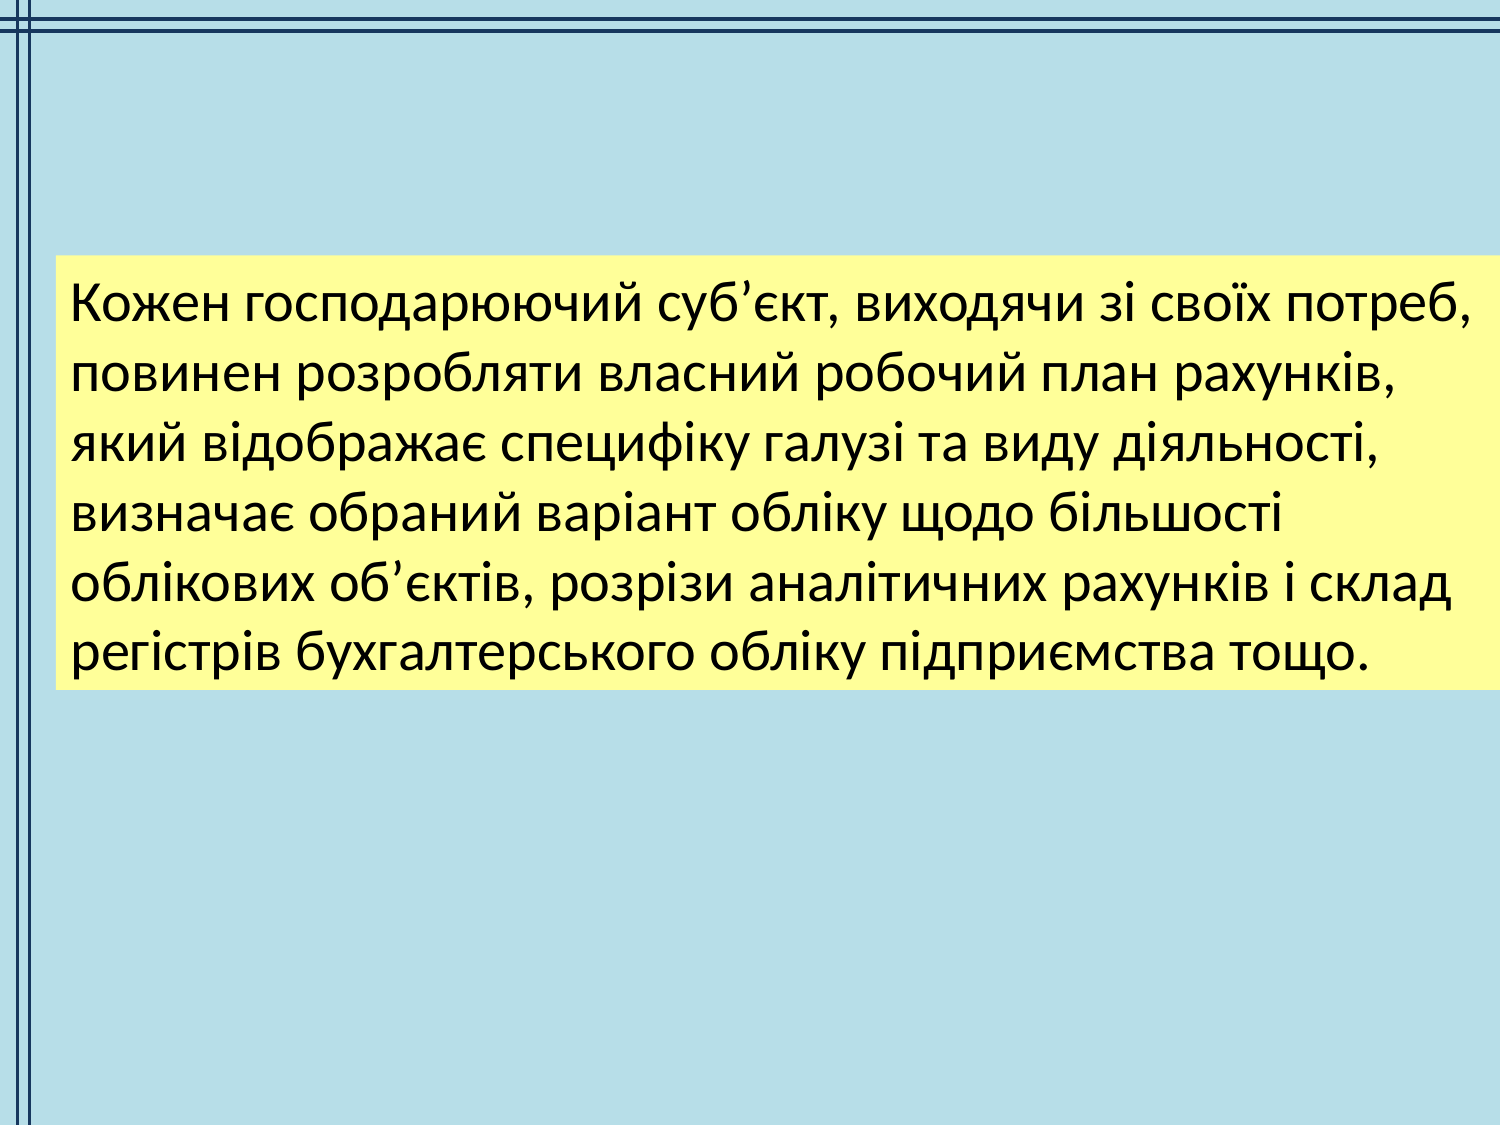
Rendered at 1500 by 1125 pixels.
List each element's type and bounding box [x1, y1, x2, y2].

text_box [0, 0, 1500, 1125]
